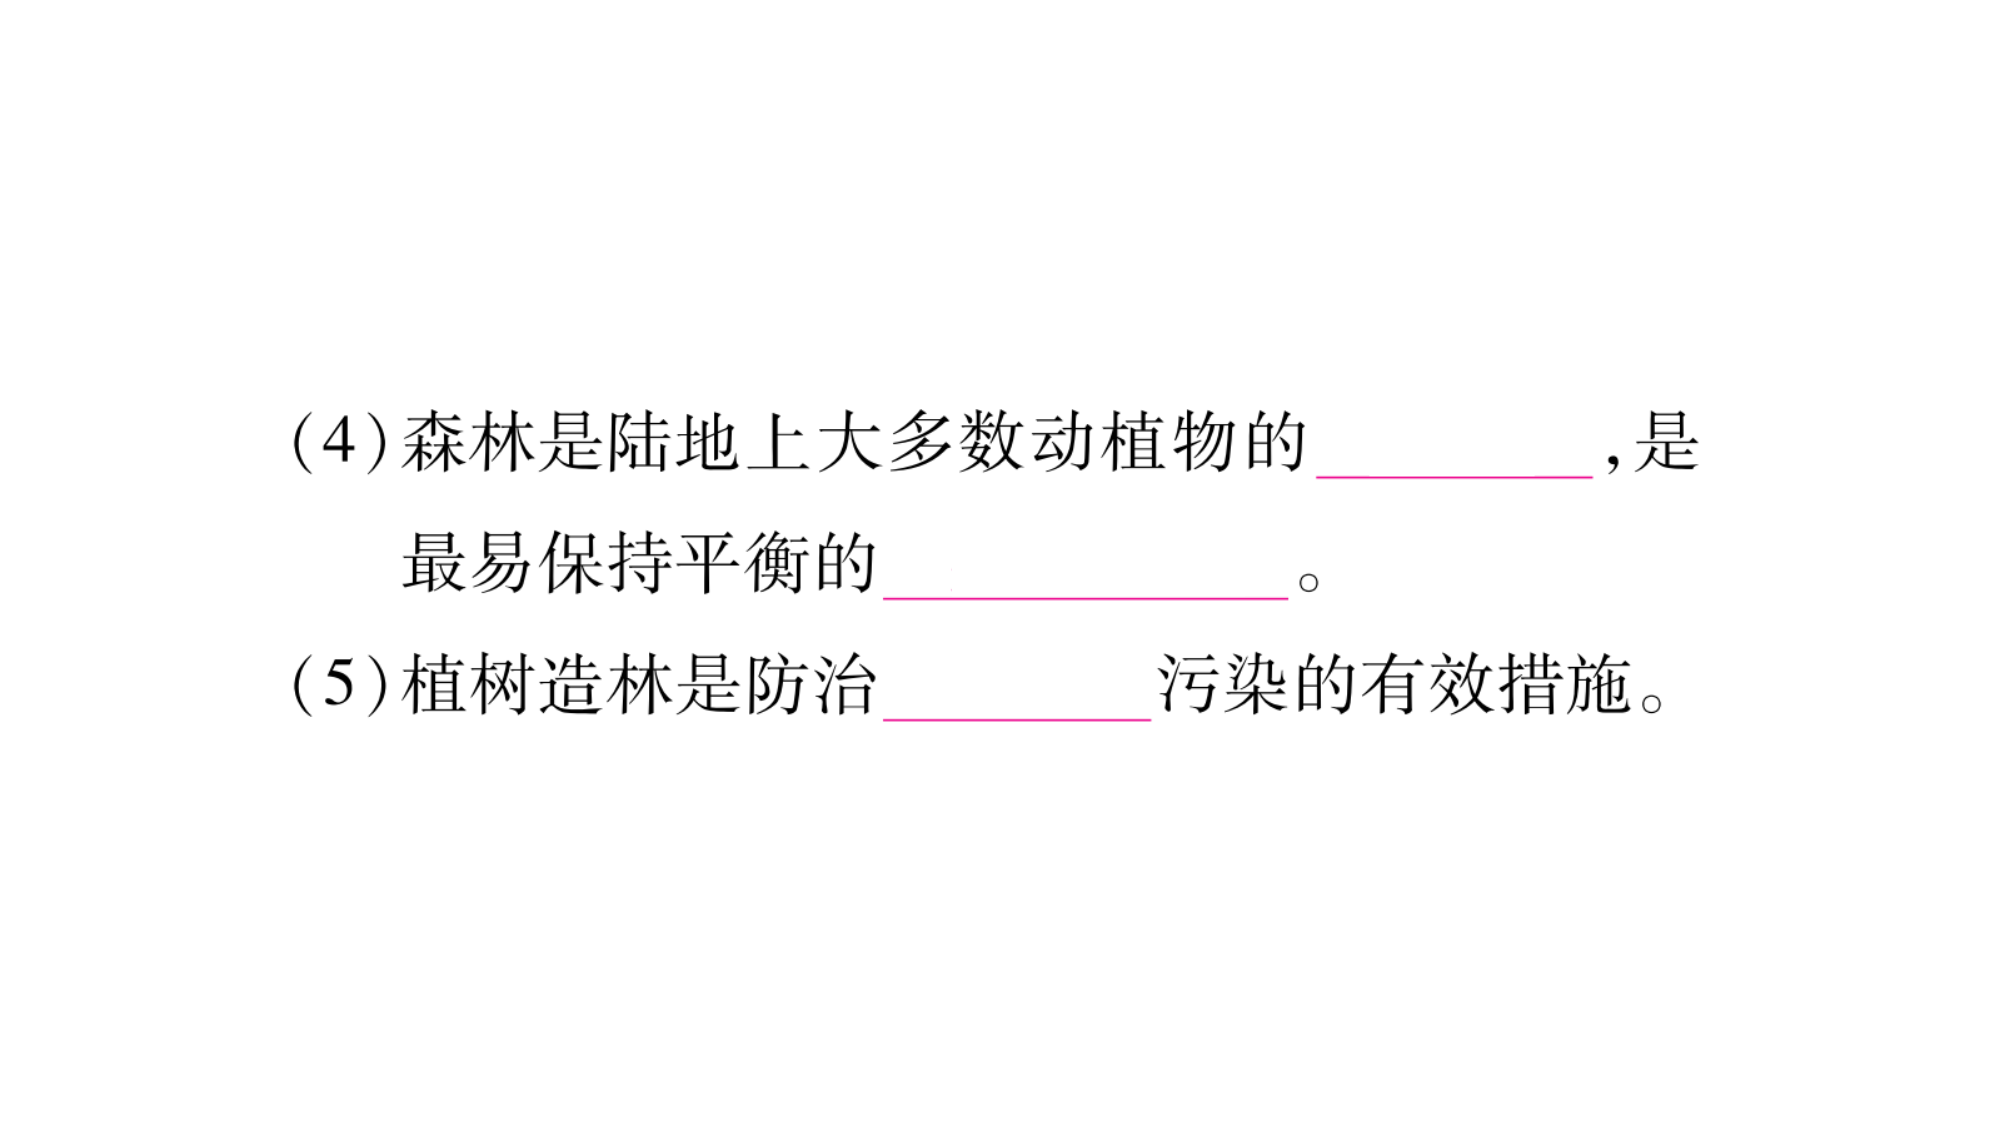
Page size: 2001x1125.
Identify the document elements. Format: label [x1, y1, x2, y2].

picture [284, 388, 1715, 737]
